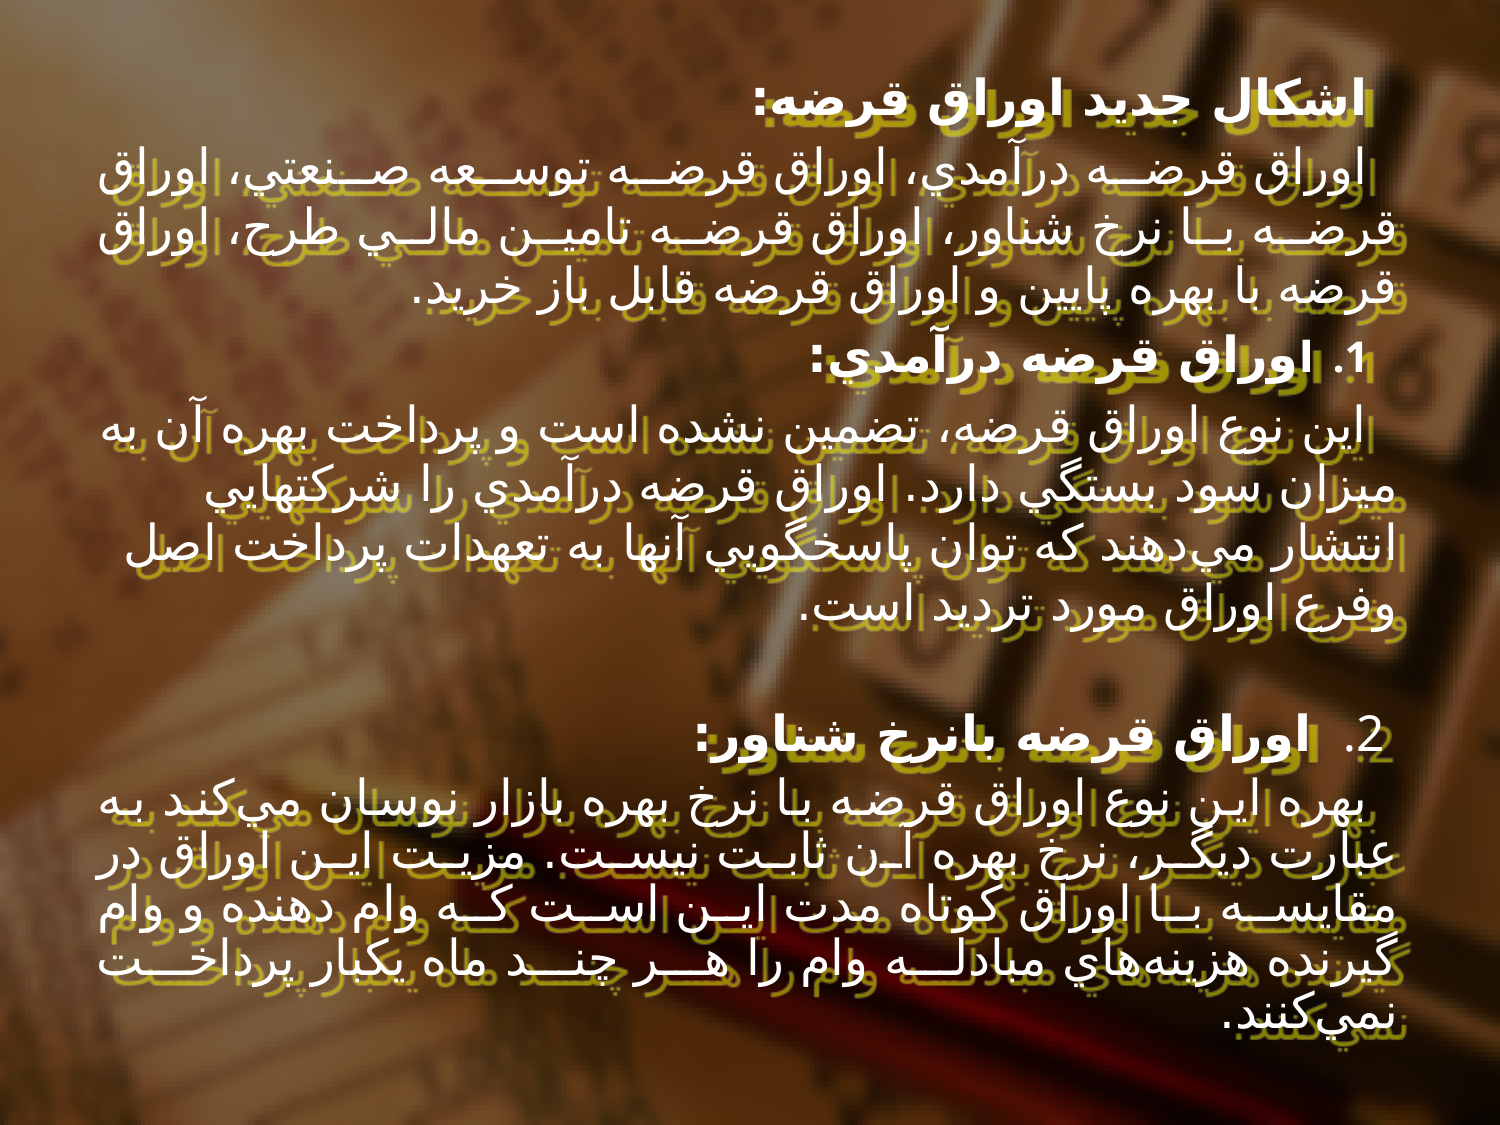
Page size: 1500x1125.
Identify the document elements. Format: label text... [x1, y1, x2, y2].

list اشكال جديد اوراق قرضه: اوراق قرضه درآمدي، اوراق قرضه توسعه صنعتي، اوراق قرضه با نرخ شناور، اوراق قرضه تامين مالي طرح، اوراق قرضه با بهره پايين و اوراق قرضه قابل باز خريد. اوراق قرضه درآمدي: اين نوع اوراق قرضه، تضمين نشده است و پرداخت بهره آن به ميزان سود بستگي دارد. اوراق قرضه درآمدي را شركتهايي انتشار مي‌دهند كه توان پاسخگويي آنها به تعهدات پرداخت اصل وفرع اوراق مورد ترديد است. اوراق قرضه بانرخ شناور: بهره اين نوع اوراق قرضه با نرخ بهره بازار نوسان مي‌كند به عبارت ديگر، نرخ بهره آن ثابت نيست. مزيت اين اوراق در مقايسه با اوراق كوتاه مدت اين است كه وام دهنده و وام گيرنده هزينه‌هاي مبادله وام را هر چند ماه يكبار پرداخت نمي‌كنند. [82, 58, 1430, 1055]
picture [0, 0, 1500, 1125]
